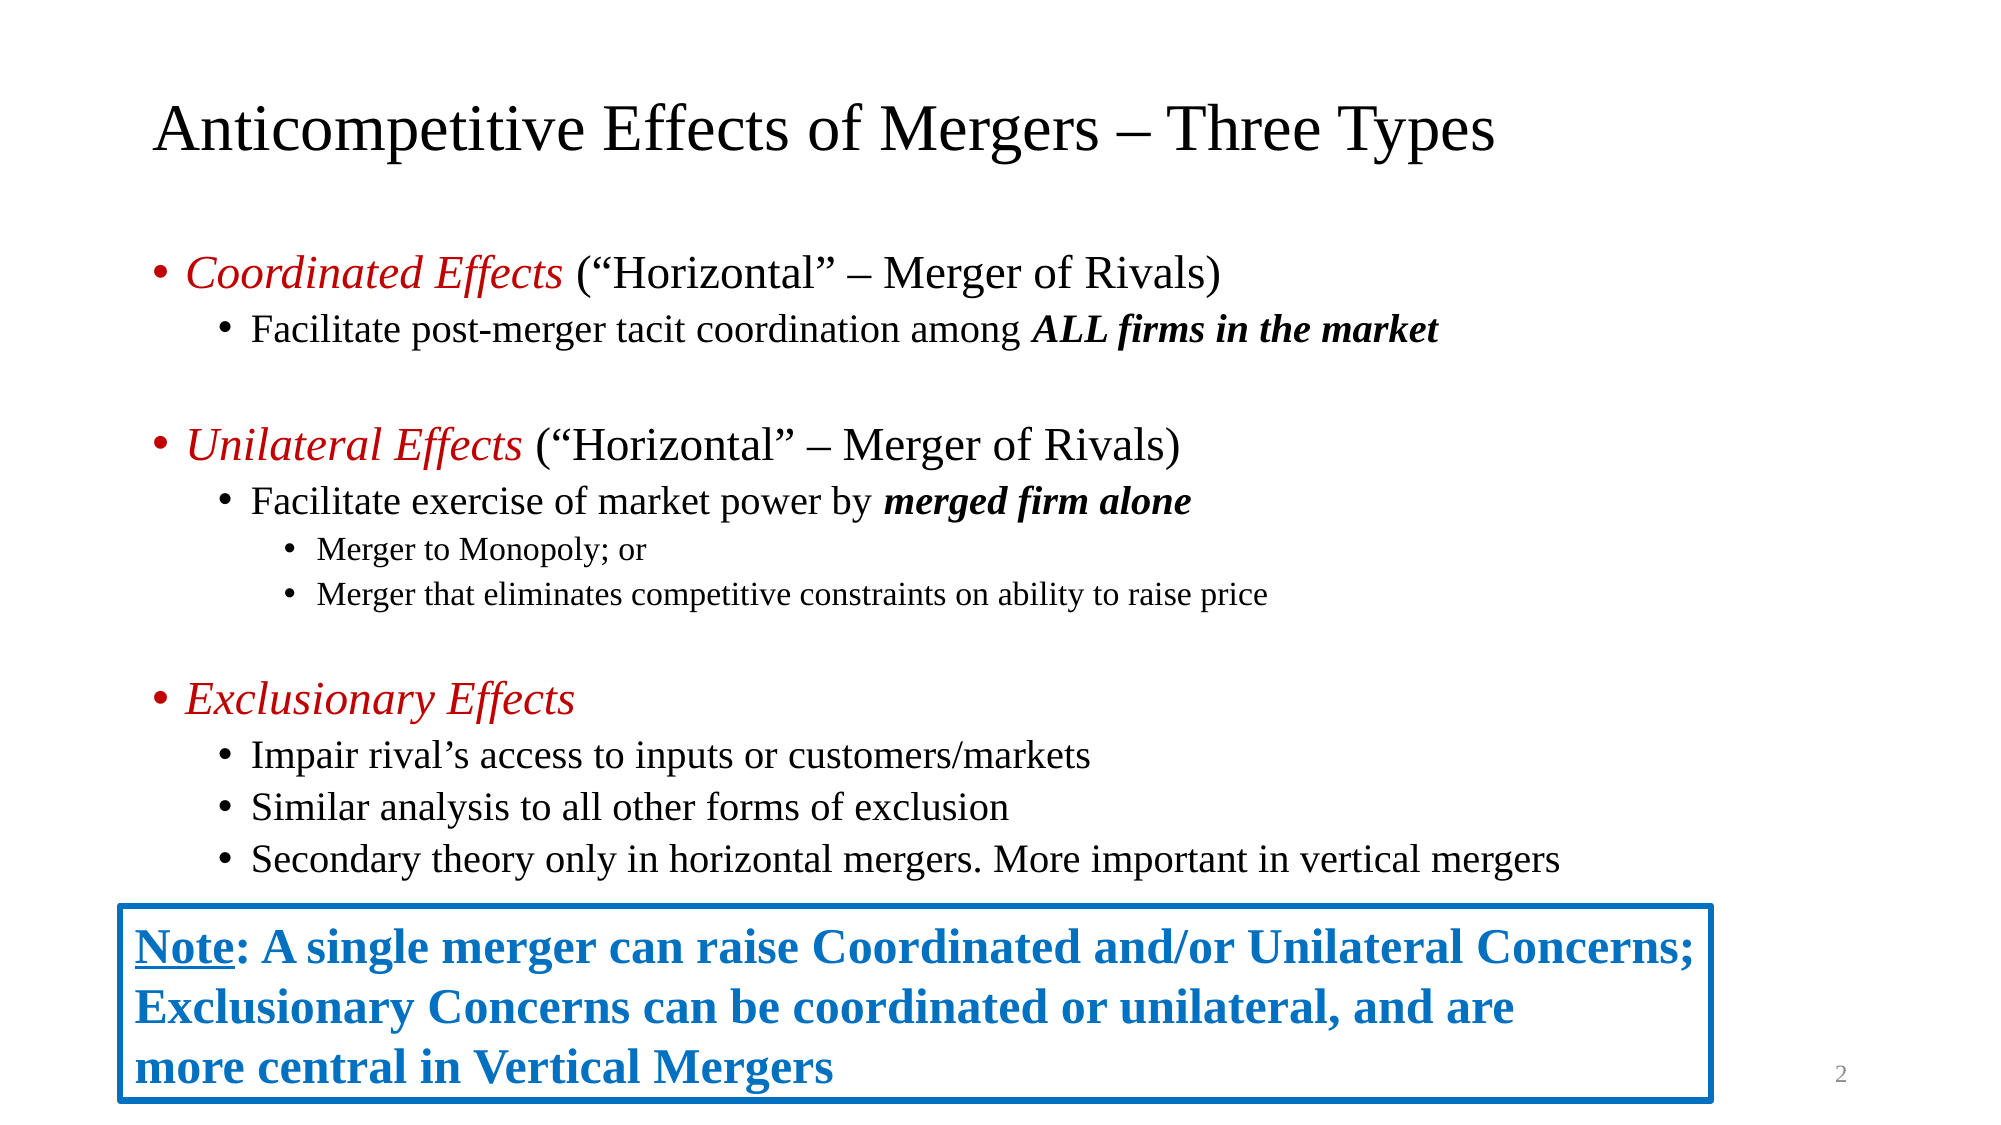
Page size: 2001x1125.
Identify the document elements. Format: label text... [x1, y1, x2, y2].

slide_number 2 [1412, 1042, 1863, 1103]
title Anticompetitive Effects of Mergers – Three Types [137, 59, 1863, 199]
text_box Note: A single merger can raise Coordinated and/or Unilateral Concerns; Exclusionary Concerns can be coordinated or unilateral, and are more central in Vertical Mergers [119, 905, 1712, 1101]
list Coordinated Effects (“Horizontal” – Merger of Rivals) Facilitate post-merger tacit coordination among ALL firms in the market Unilateral Effects (“Horizontal” – Merger of Rivals) Facilitate exercise of market power by merged firm alone Merger to Monopoly; or Merger that eliminates competitive constraints on ability to raise price Exclusionary Effects Impair rival’s access to inputs or customers/markets Similar analysis to all other forms of exclusion Secondary theory only in horizontal mergers. More important in vertical mergers [137, 240, 1834, 892]
